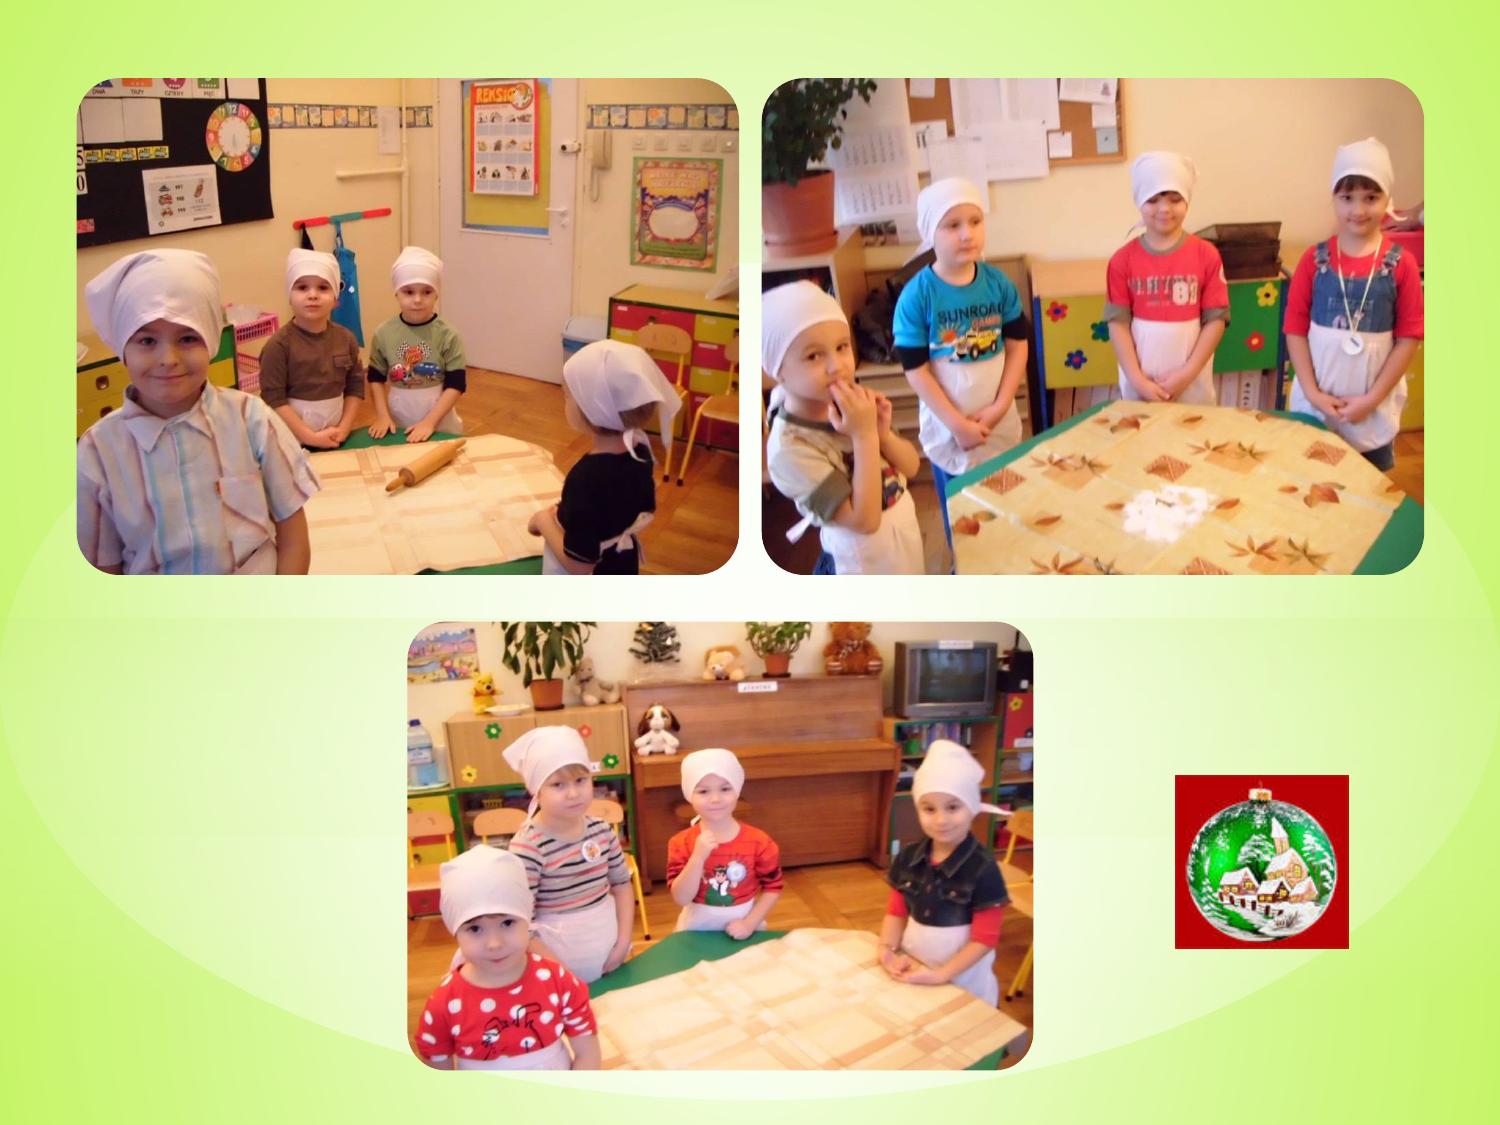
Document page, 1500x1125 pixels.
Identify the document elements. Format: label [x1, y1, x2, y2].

list [761, 77, 1425, 576]
picture [1174, 774, 1349, 949]
list [76, 77, 740, 576]
picture [407, 621, 1034, 1071]
